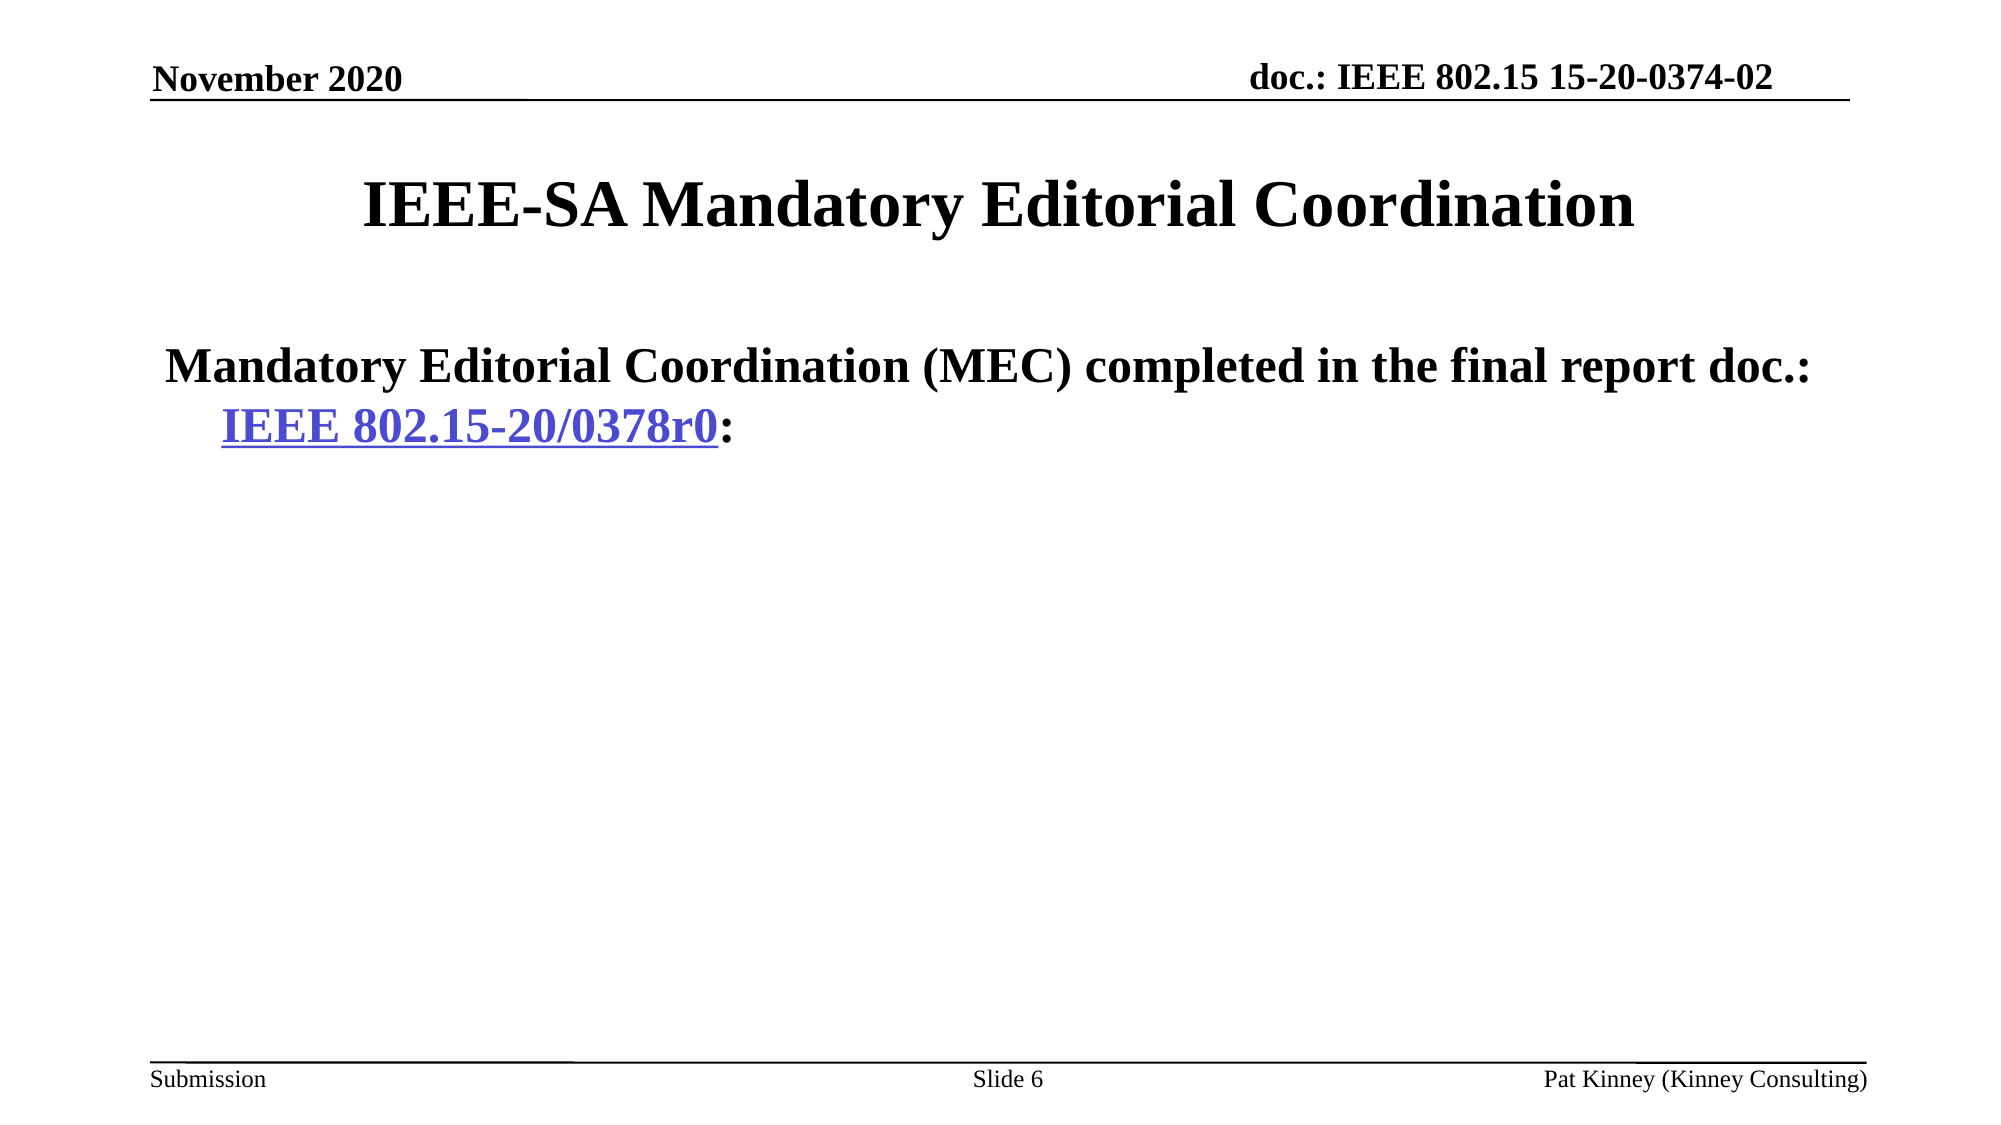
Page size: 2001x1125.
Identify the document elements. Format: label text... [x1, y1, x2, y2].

text_box Mandatory Editorial Coordination (MEC) completed in the final report doc.: IEEE 802.15-20/0378r0: [149, 324, 1850, 1000]
text_box Pat Kinney (Kinney Consulting) [1171, 1062, 1869, 1092]
text_box Slide 6 [950, 1062, 1066, 1122]
text_box IEEE-SA Mandatory Editorial Coordination [149, 112, 1850, 287]
text_box November 2020 [152, 54, 563, 100]
